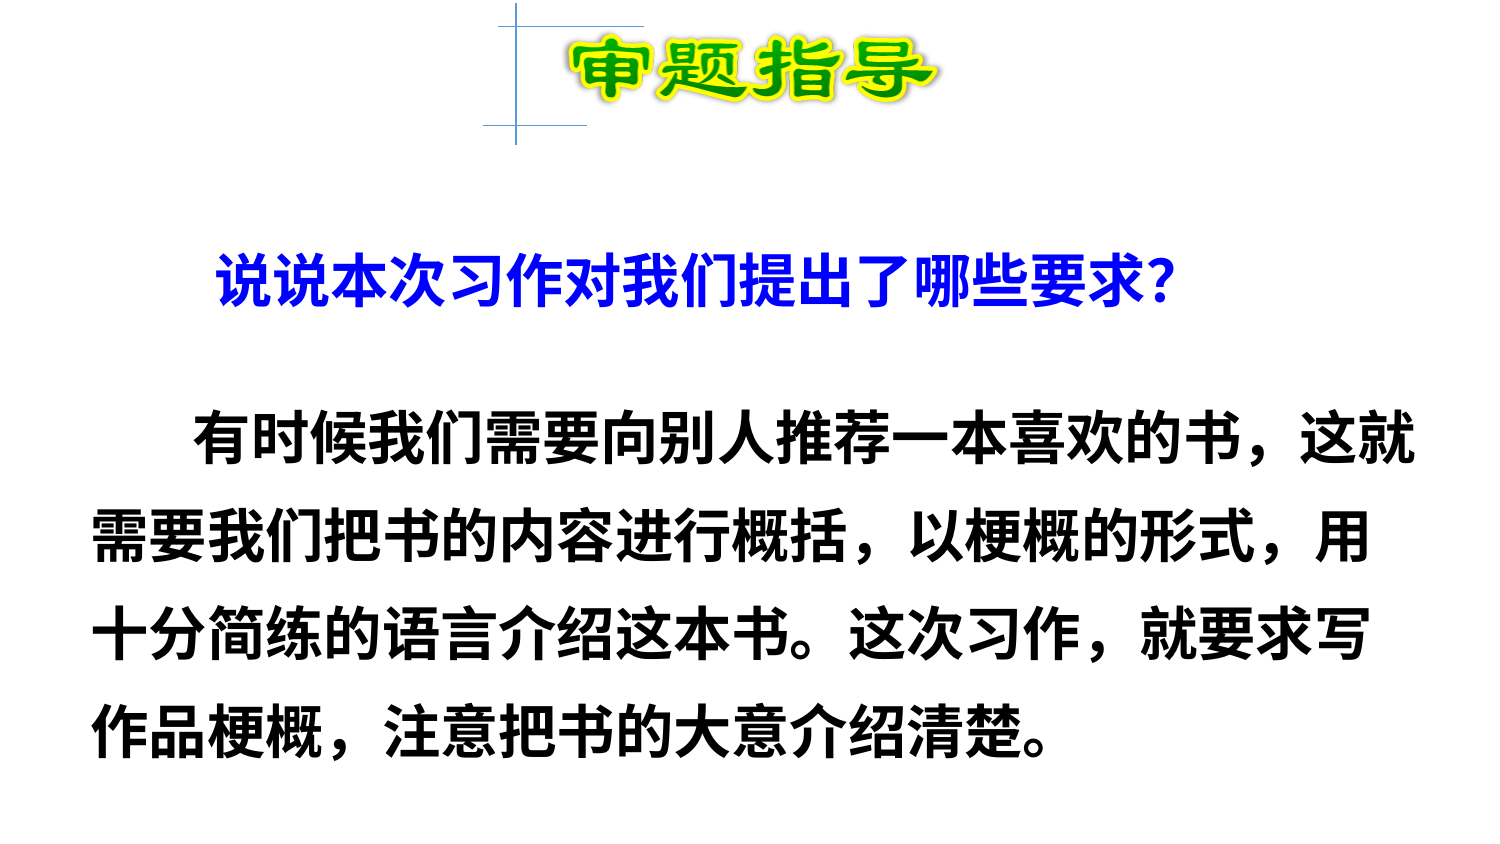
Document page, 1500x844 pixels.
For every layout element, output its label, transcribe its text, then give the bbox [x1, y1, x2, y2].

picture [645, 12, 1001, 136]
text_box 说说本次习作对我们提出了哪些要求？ [199, 202, 1435, 322]
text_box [482, 2, 645, 146]
text_box 有时候我们需要向别人推荐一本喜欢的书，这就需要我们把书的内容进行概括，以梗概的形式，用十分简练的语言介绍这本书。这次习作，就要求写作品梗概，注意把书的大意介绍清楚。 [75, 365, 1436, 773]
